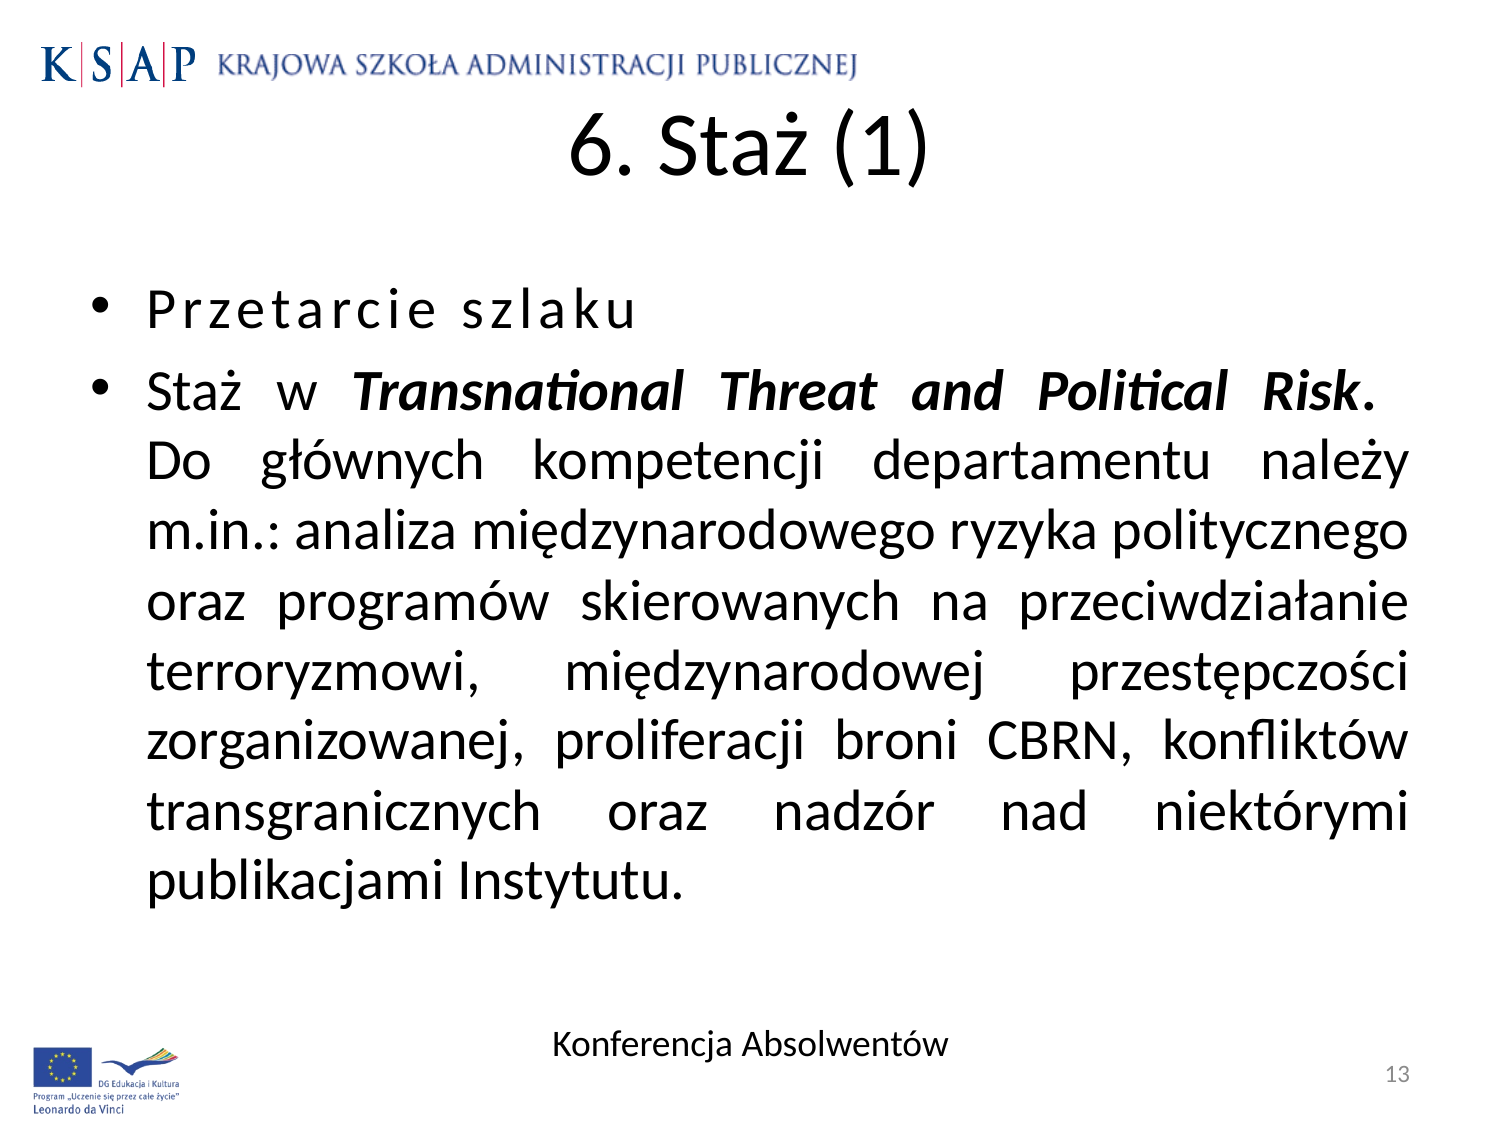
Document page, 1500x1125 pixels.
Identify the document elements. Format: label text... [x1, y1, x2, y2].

picture [29, 1043, 184, 1118]
text_box Konferencja Absolwentów [537, 1011, 987, 1072]
picture [40, 42, 195, 90]
list Przetarcie szlaku Staż w Transnational Threat and Political Risk. Do głównych kompetencji departamentu należy m.in.: analiza międzynarodowego ryzyka politycznego oraz programów skierowanych na przeciwdziałanie terroryzmowi, międzynarodowej przestępczości zorganizowanej, proliferacji broni CBRN, konfliktów transgranicznych oraz nadzór nad niektórymi publikacjami Instytutu. [75, 262, 1425, 920]
slide_number 13 [1074, 1042, 1425, 1103]
picture [218, 54, 857, 81]
title 6. Staż (1) [75, 45, 1425, 233]
